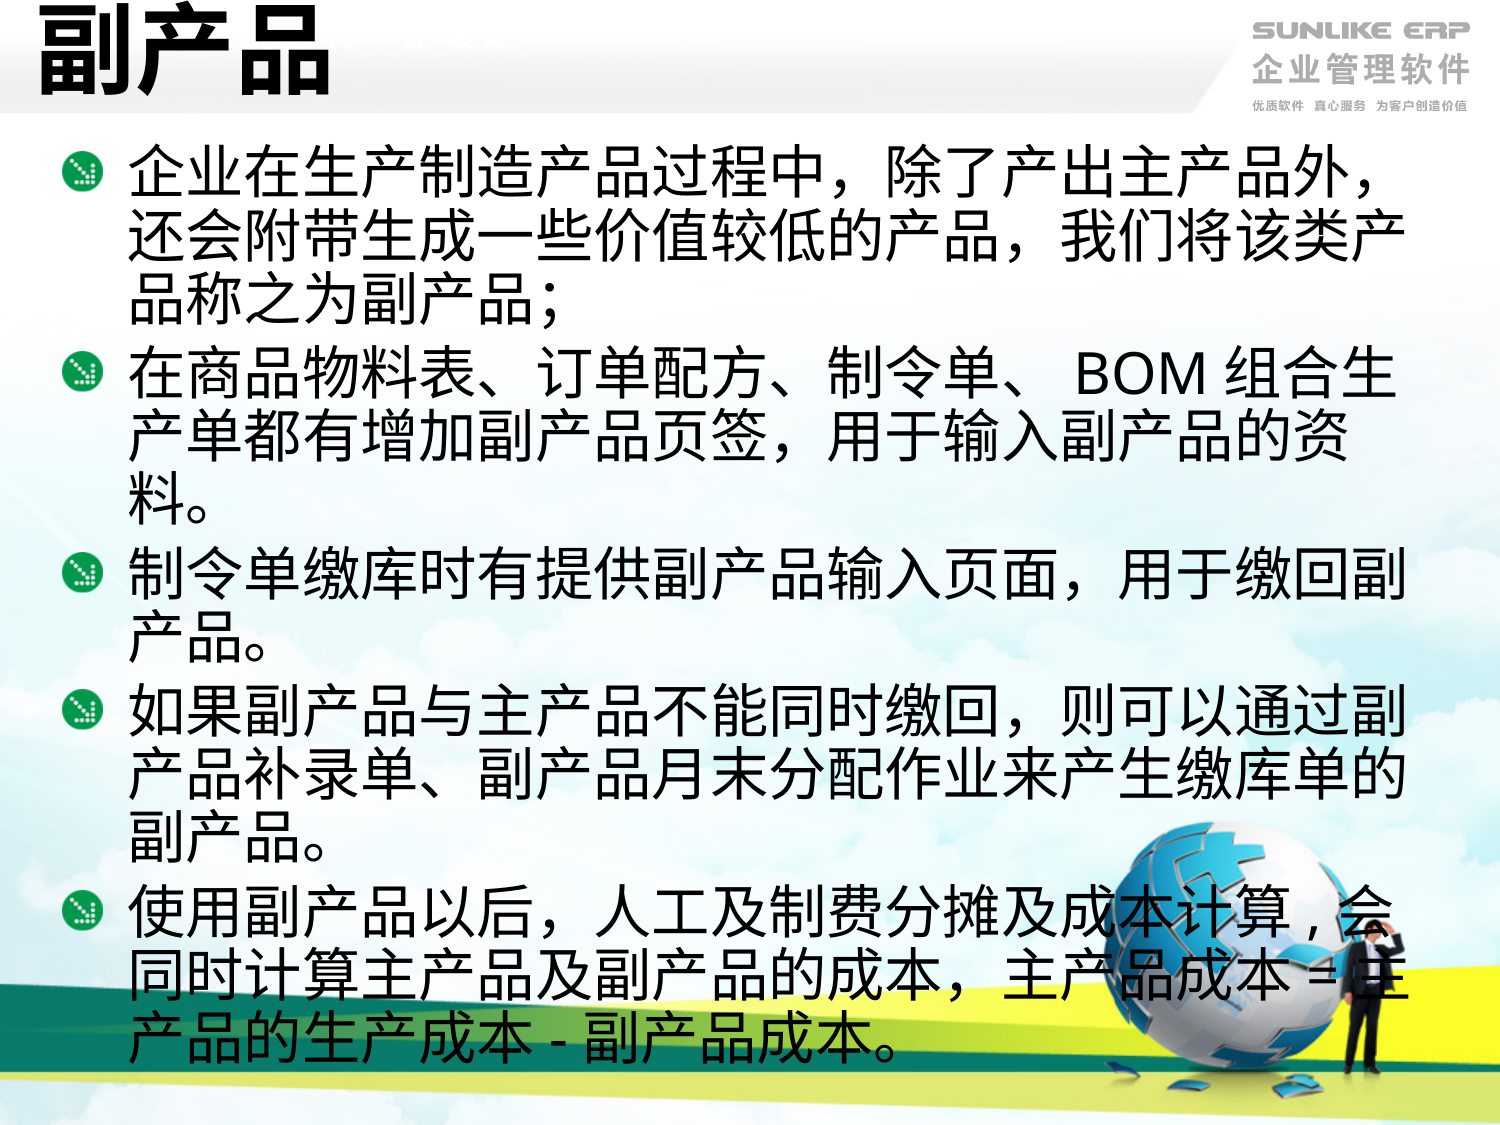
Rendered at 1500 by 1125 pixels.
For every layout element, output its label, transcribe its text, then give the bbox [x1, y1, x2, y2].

picture [1288, 1038, 1313, 1046]
title 副产品 [35, 0, 1411, 219]
list 企业在生产制造产品过程中，除了产出主产品外，还会附带生成一些价值较低的产品，我们将该类产品称之为副产品； 在商品物料表、订单配方、制令单、BOM组合生产单都有增加副产品页签，用于输入副产品的资料。 制令单缴库时有提供副产品输入页面，用于缴回副产品。 如果副产品与主产品不能同时缴回，则可以通过副产品补录单、副产品月末分配作业来产生缴库单的副产品。 使用副产品以后，人工及制费分摊及成本计算,会同时计算主产品及副产品的成本，主产品成本=主产品的生产成本-副产品成本。 [62, 143, 1438, 1038]
picture [0, 0, 1500, 1125]
